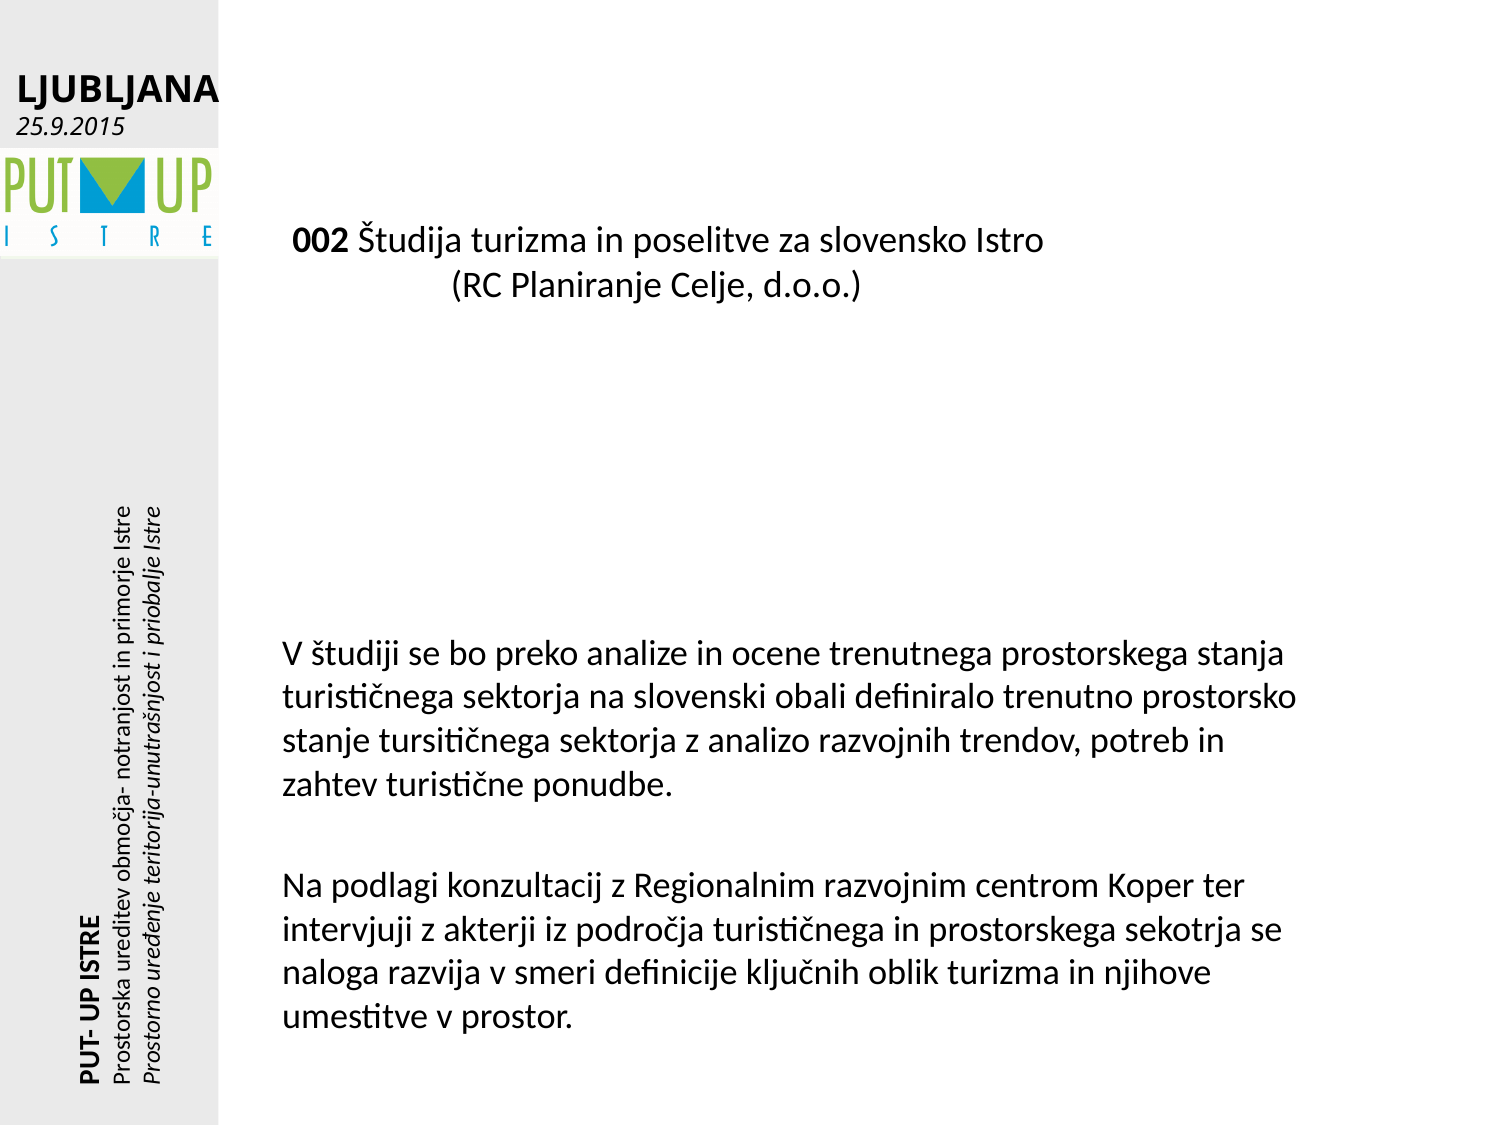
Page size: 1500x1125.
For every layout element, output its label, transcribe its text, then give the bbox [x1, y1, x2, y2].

subtitle V študiji se bo preko analize in ocene trenutnega prostorskega stanja turističnega sektorja na slovenski obali definiralo trenutno prostorsko stanje tursitičnega sektorja z analizo razvojnih trendov, potreb in zahtev turistične ponudbe. Na podlagi konzultacij z Regionalnim razvojnim centrom Koper ter intervjuji z akterji iz področja turističnega in prostorskega sekotrja se naloga razvija v smeri definicije ključnih oblik turizma in njihove umestitve v prostor. [266, 621, 1317, 1047]
text_box 002 Študija turizma in poselitve za slovensko Istro (RC Planiranje Celje, d.o.o.) [277, 208, 1365, 313]
picture [0, 148, 219, 256]
